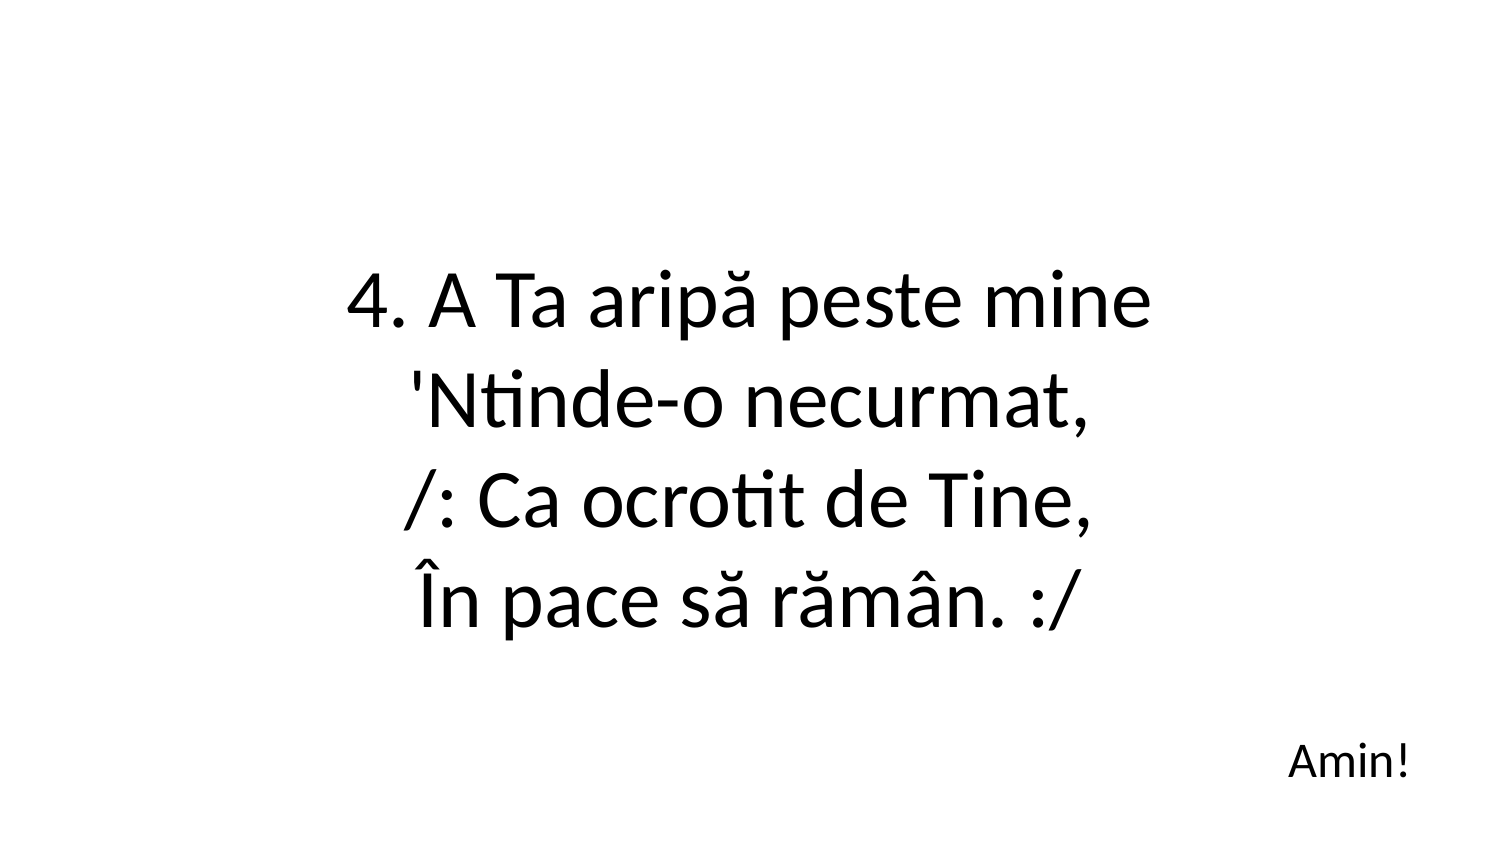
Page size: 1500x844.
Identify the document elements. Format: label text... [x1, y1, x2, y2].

text_box Amin! [1273, 674, 1427, 795]
text_box 4. A Ta aripă peste mine 'Ntinde-o necurmat, /: Ca ocrotit de Tine, În pace să rămân. :/ [331, 192, 1169, 652]
